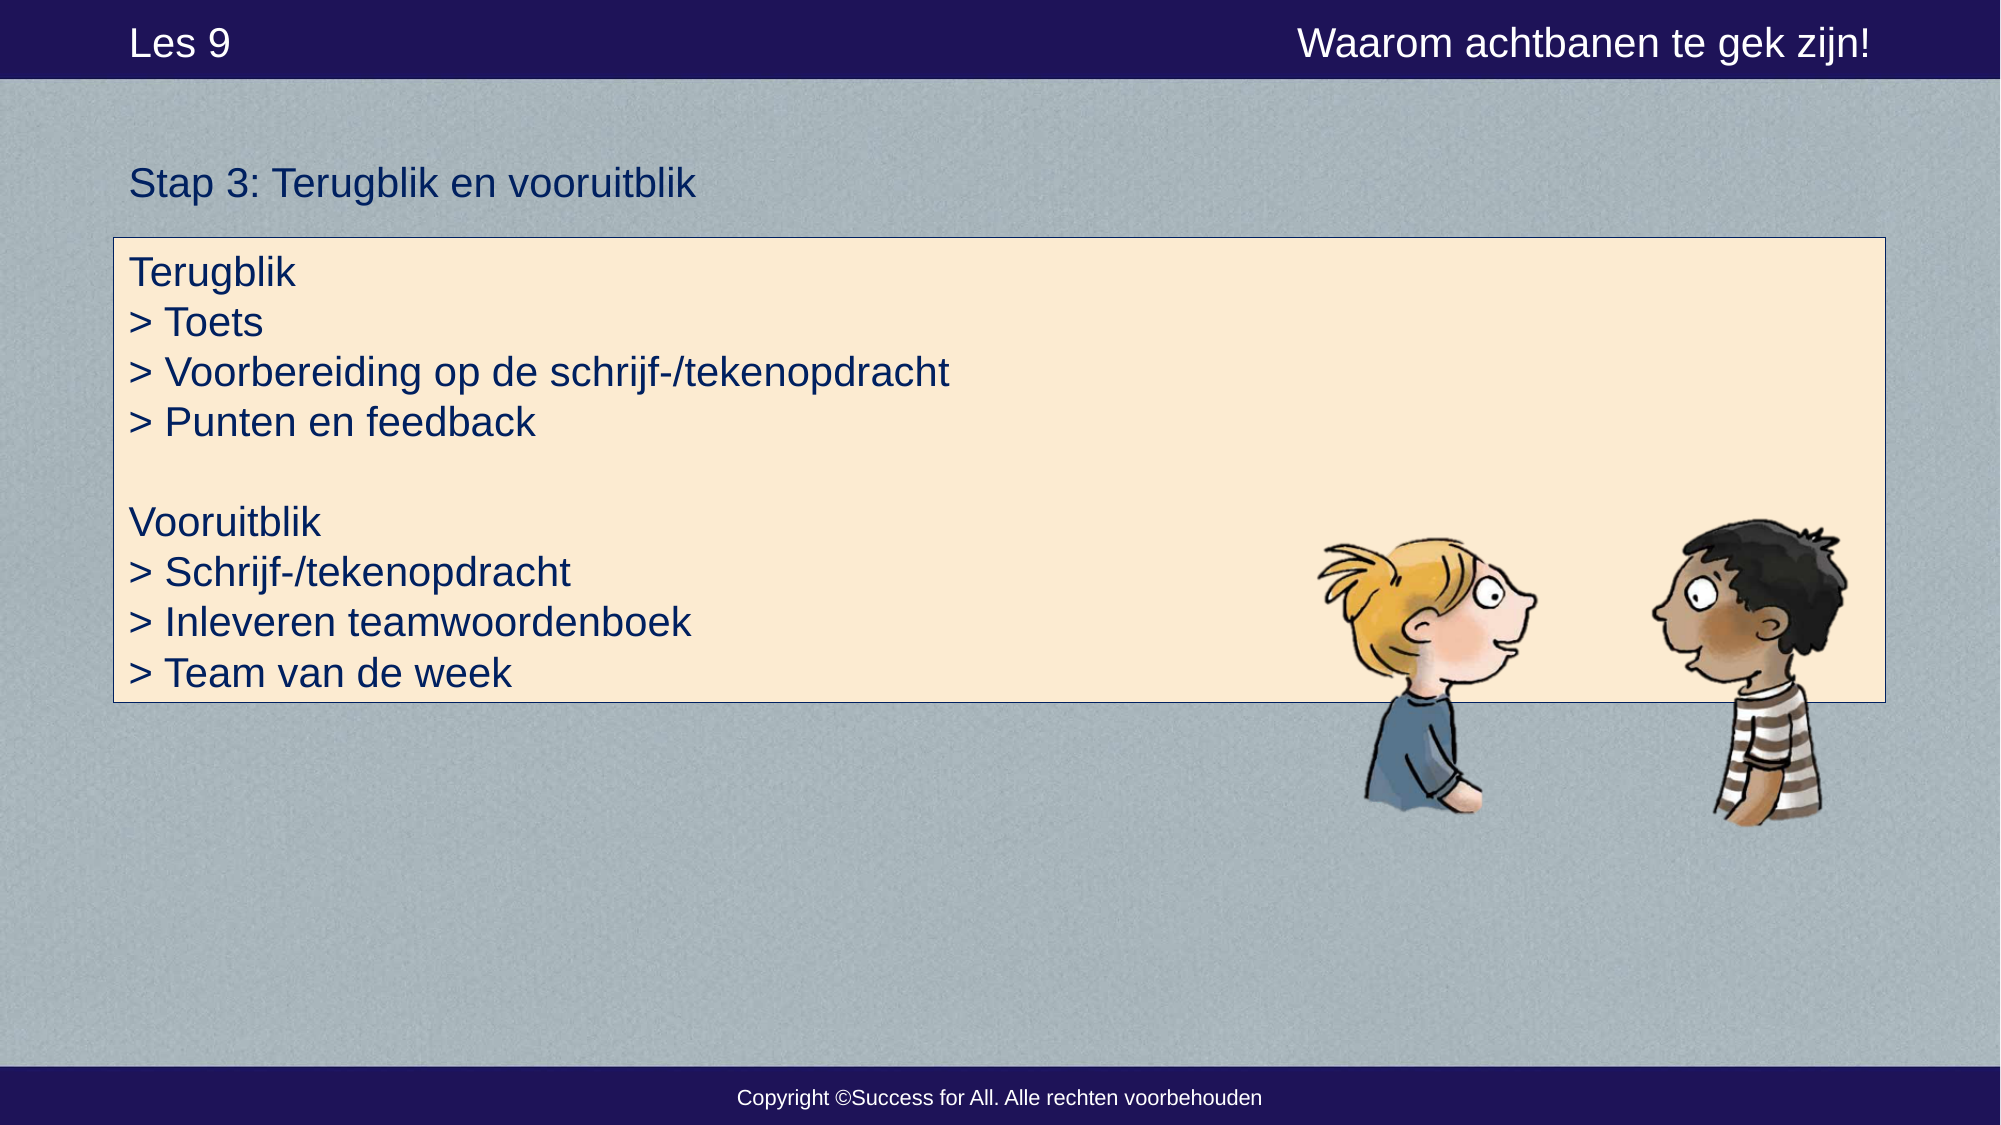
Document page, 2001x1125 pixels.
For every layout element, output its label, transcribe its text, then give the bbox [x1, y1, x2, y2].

text_box Stap 3: Terugblik en vooruitblik [113, 148, 1635, 214]
text_box Terugblik > Toets > Voorbereiding op de schrijf-/tekenopdracht > Punten en feedback Vooruitblik > Schrijf-/tekenopdracht > Inleveren teamwoordenboek > Team van de week [113, 237, 1886, 703]
text_box Waarom achtbanen te gek zijn! [999, 8, 1886, 73]
text_box Copyright ©Success for All. Alle rechten voorbehouden [0, 1076, 2000, 1125]
picture [0, 0, 2001, 1125]
text_box Les 9 [114, 8, 354, 73]
